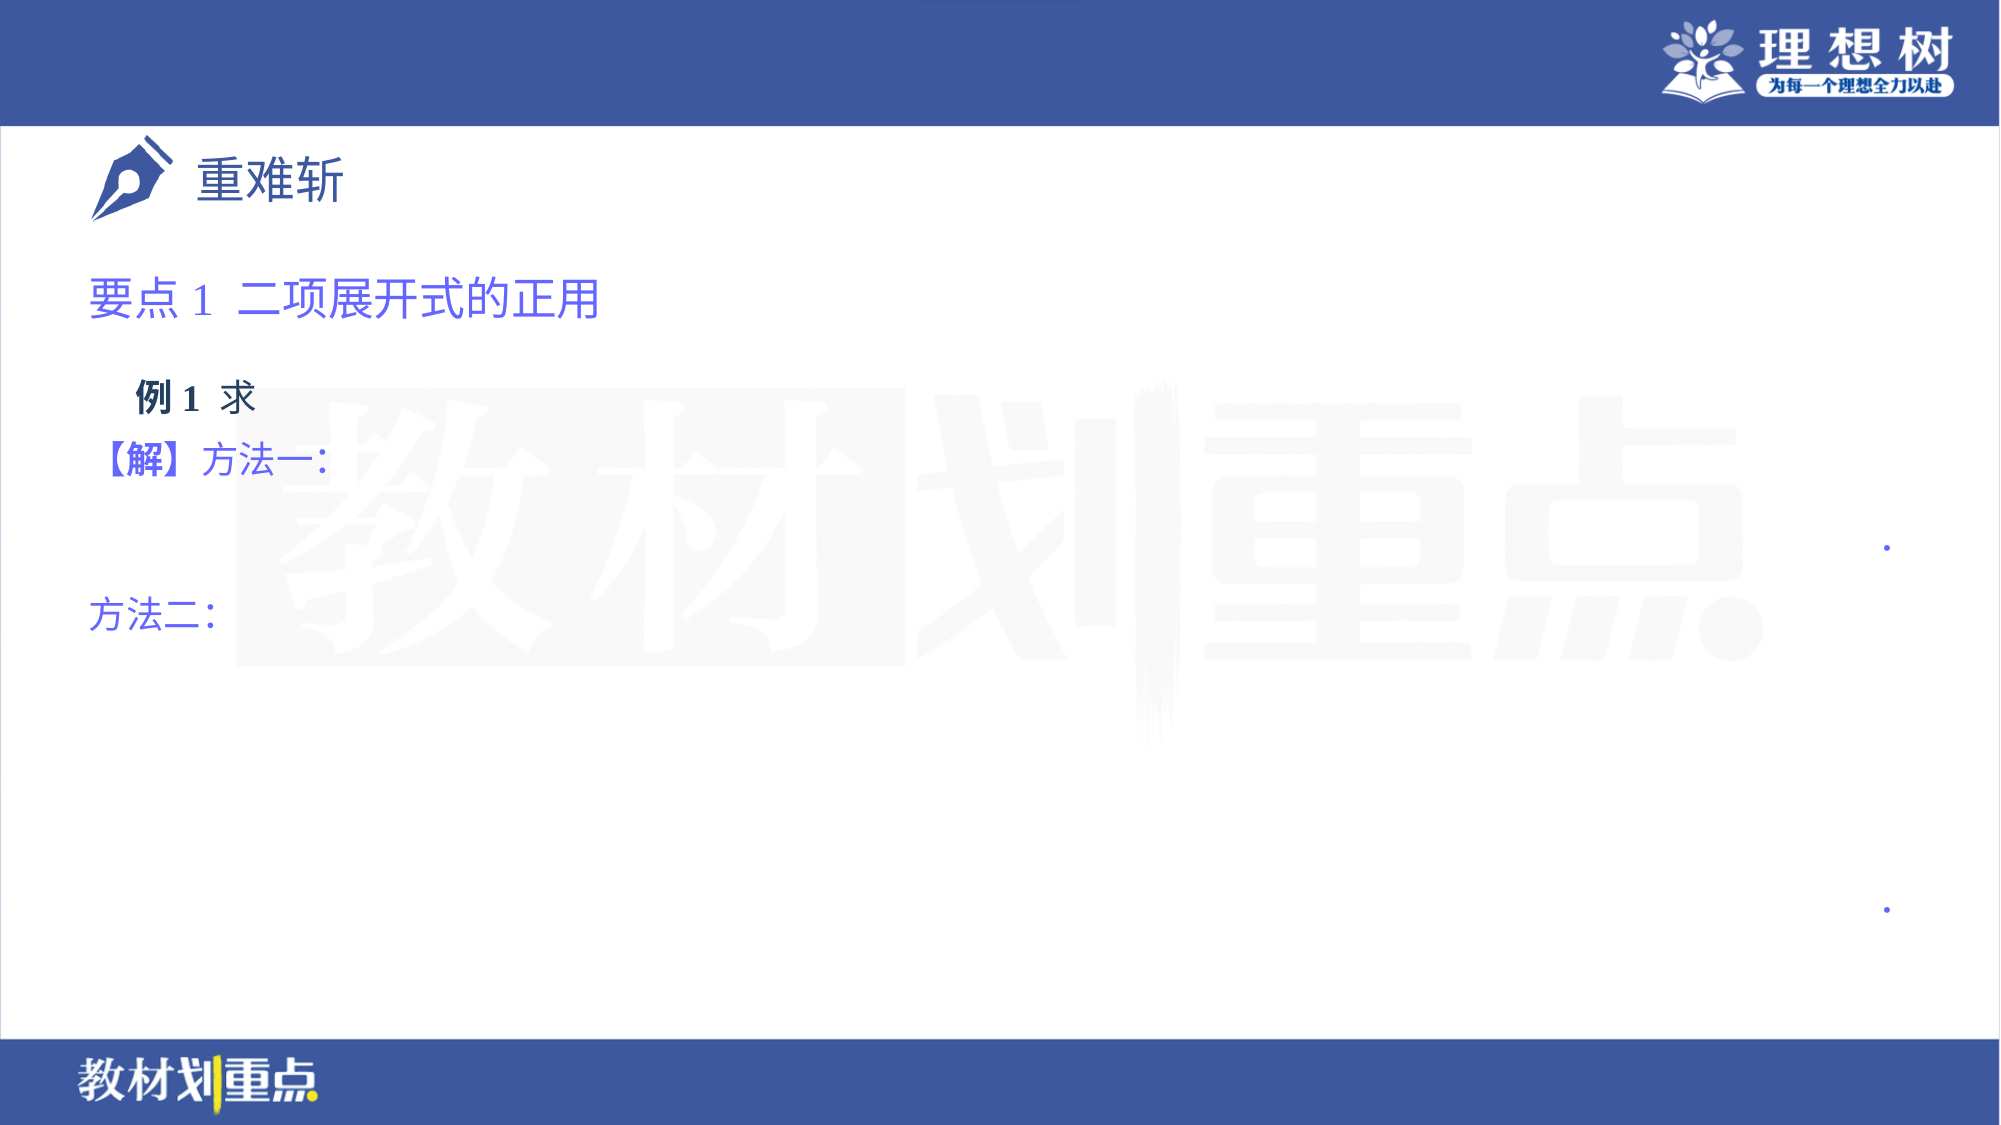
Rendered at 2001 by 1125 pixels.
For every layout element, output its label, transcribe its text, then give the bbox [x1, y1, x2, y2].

picture [0, 0, 2000, 1125]
text_box 重难斩 [194, 135, 491, 222]
text_box 要点1 二项展开式的正用 [88, 243, 1911, 383]
